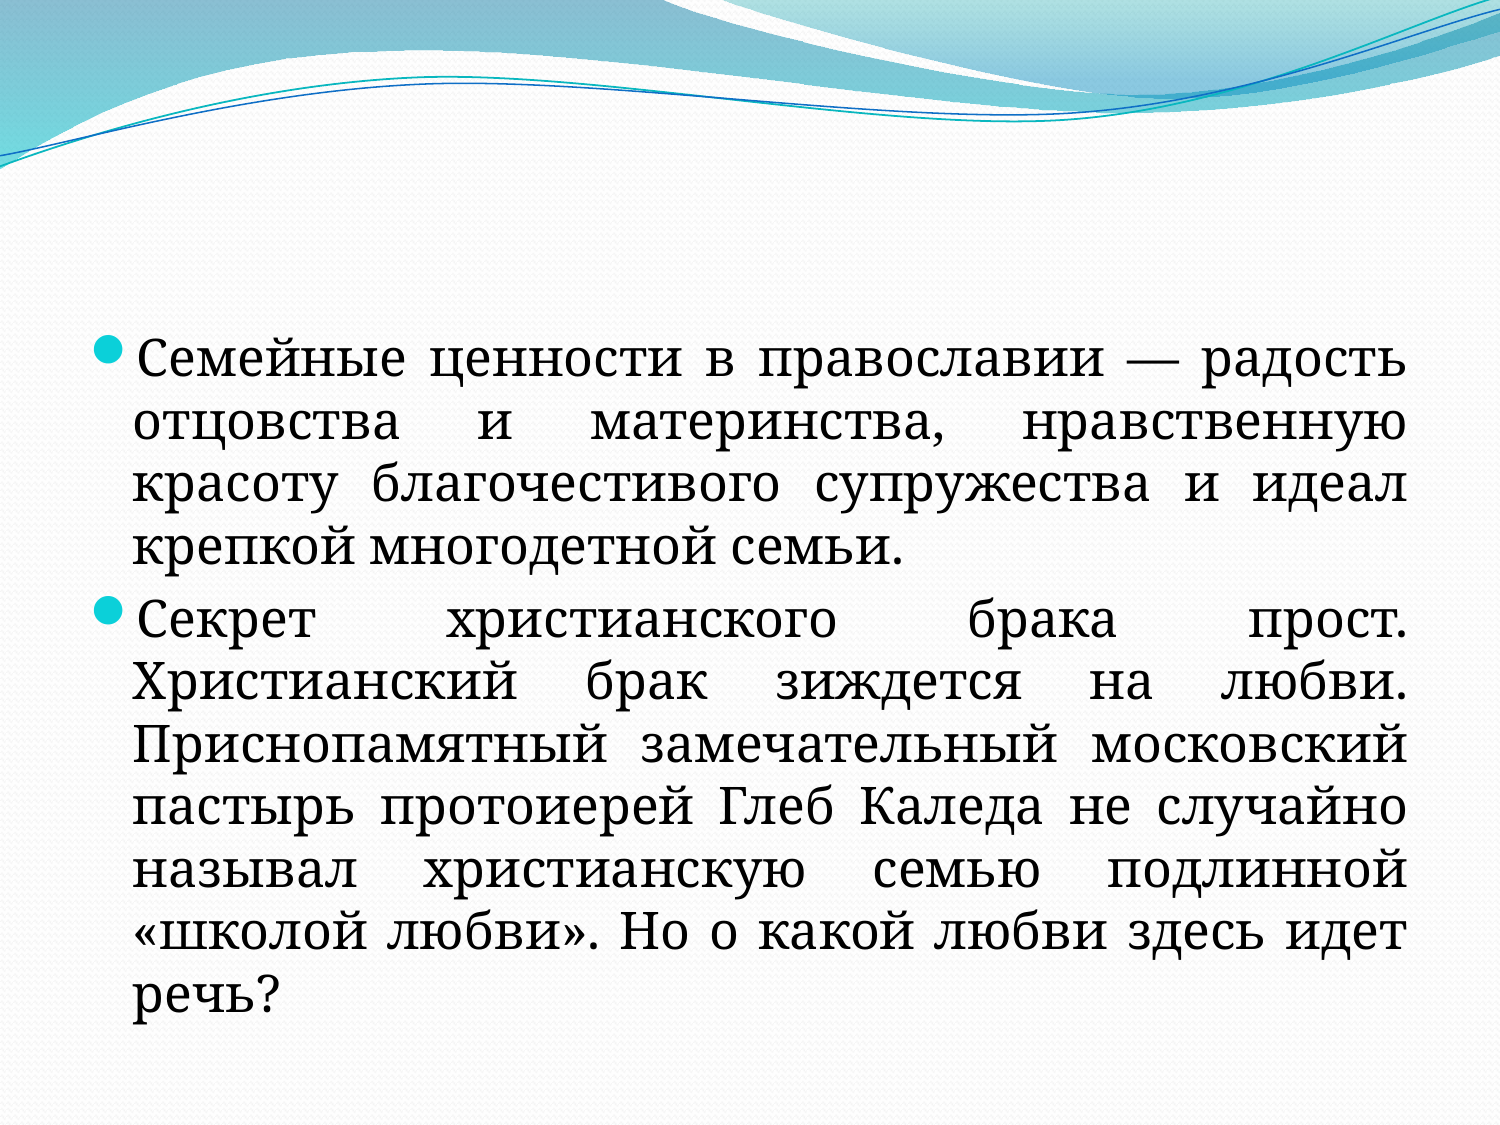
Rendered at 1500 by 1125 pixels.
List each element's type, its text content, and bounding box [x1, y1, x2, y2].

list Семейные ценности в православии — радость отцовства и материнства, нравственную красоту благочестивого супружества и идеал крепкой многодетной семьи. Секрет христианского брака прост. Христианский брак зиждется на любви. Приснопамятный замечательный московский пастырь протоиерей Глеб Каледа не случайно называл христианскую семью подлинной «школой любви». Но о какой любви здесь идет речь? [75, 317, 1425, 1038]
